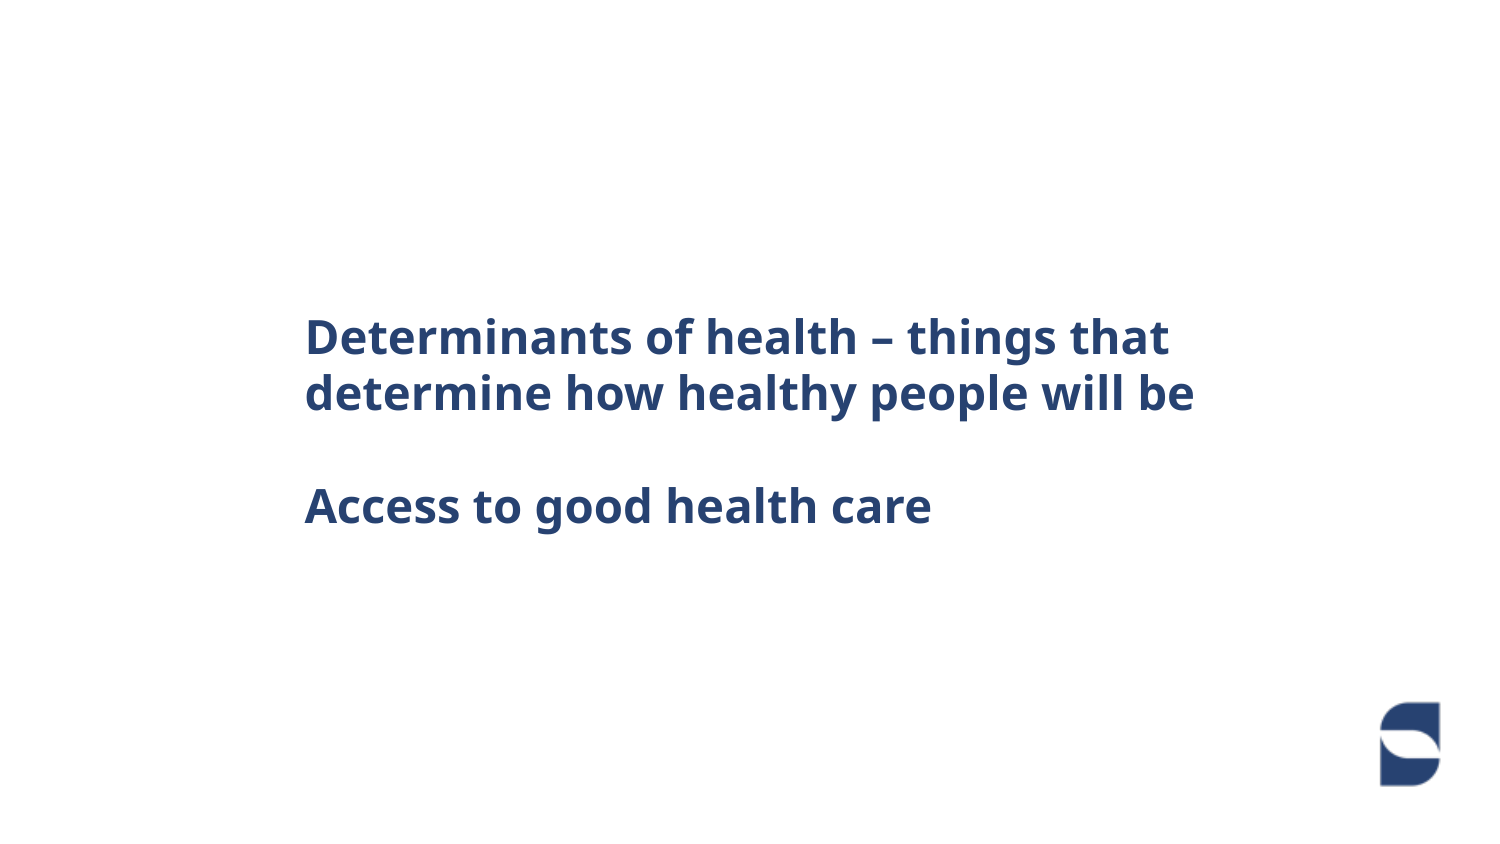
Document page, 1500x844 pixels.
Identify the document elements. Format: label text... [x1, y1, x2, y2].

picture [1363, 685, 1458, 804]
title Determinants of health – things that determine how healthy people will be Access to good health care [289, 292, 1237, 696]
